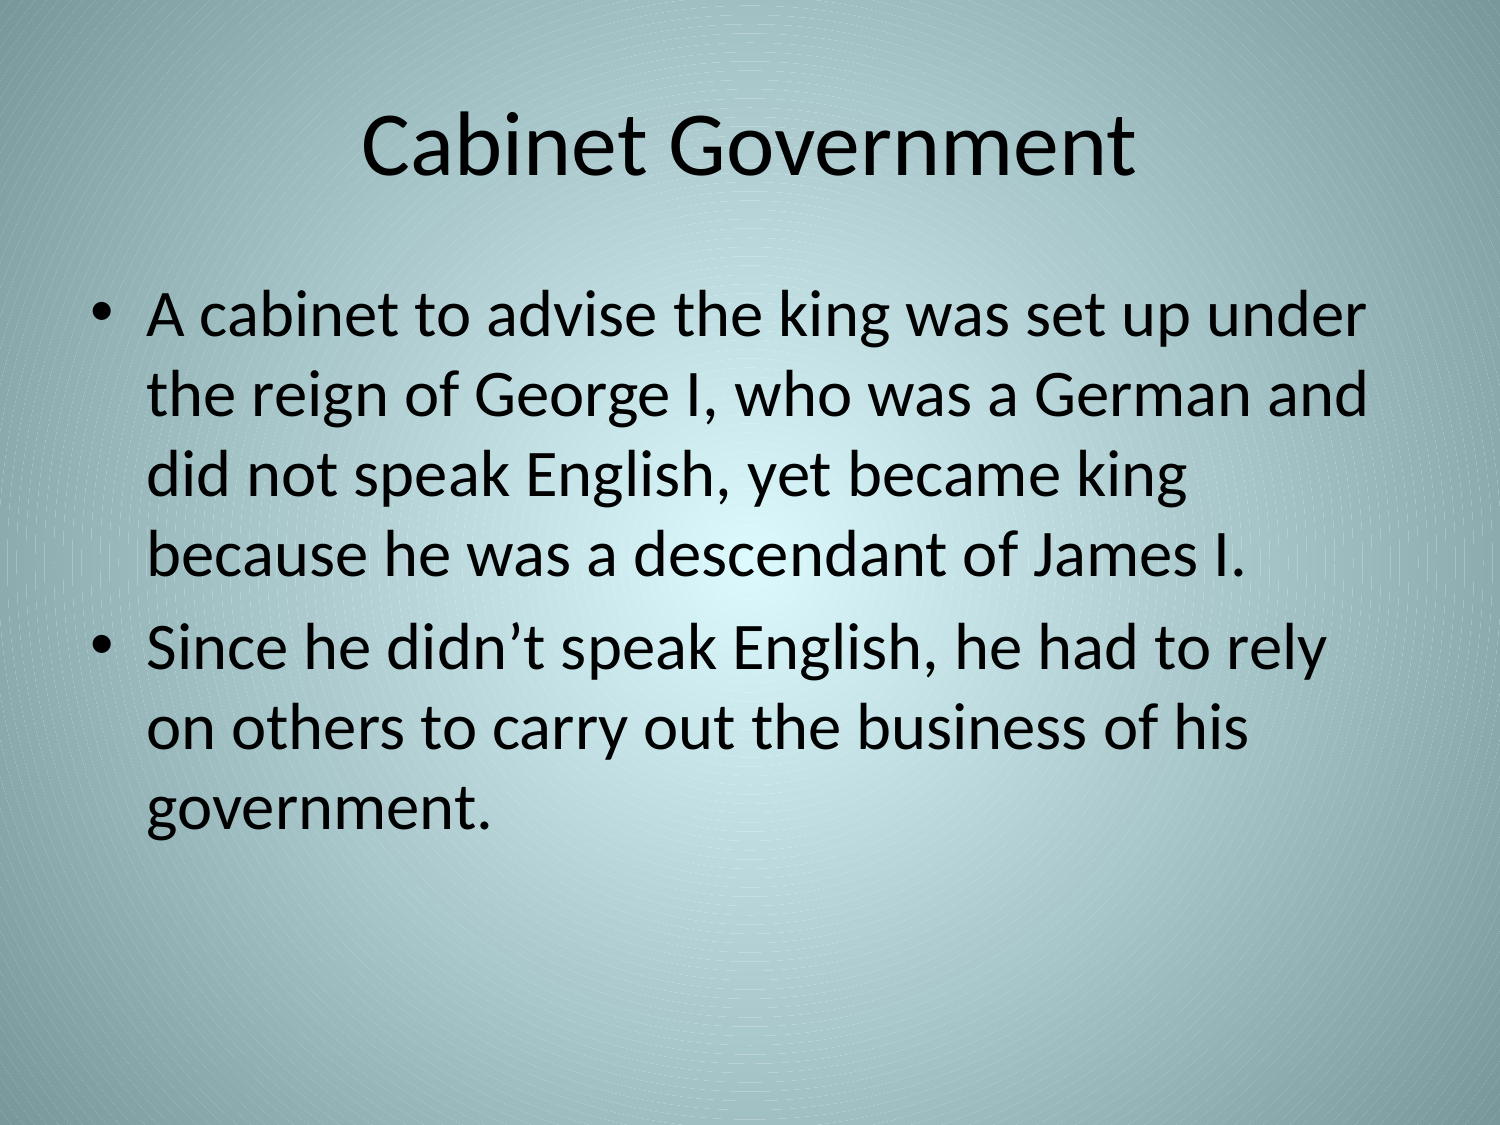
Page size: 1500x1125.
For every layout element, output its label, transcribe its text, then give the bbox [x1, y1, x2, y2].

list A cabinet to advise the king was set up under the reign of George I, who was a German and did not speak English, yet became king because he was a descendant of James I. Since he didn’t speak English, he had to rely on others to carry out the business of his government. [75, 262, 1425, 1005]
title Cabinet Government [75, 45, 1425, 233]
